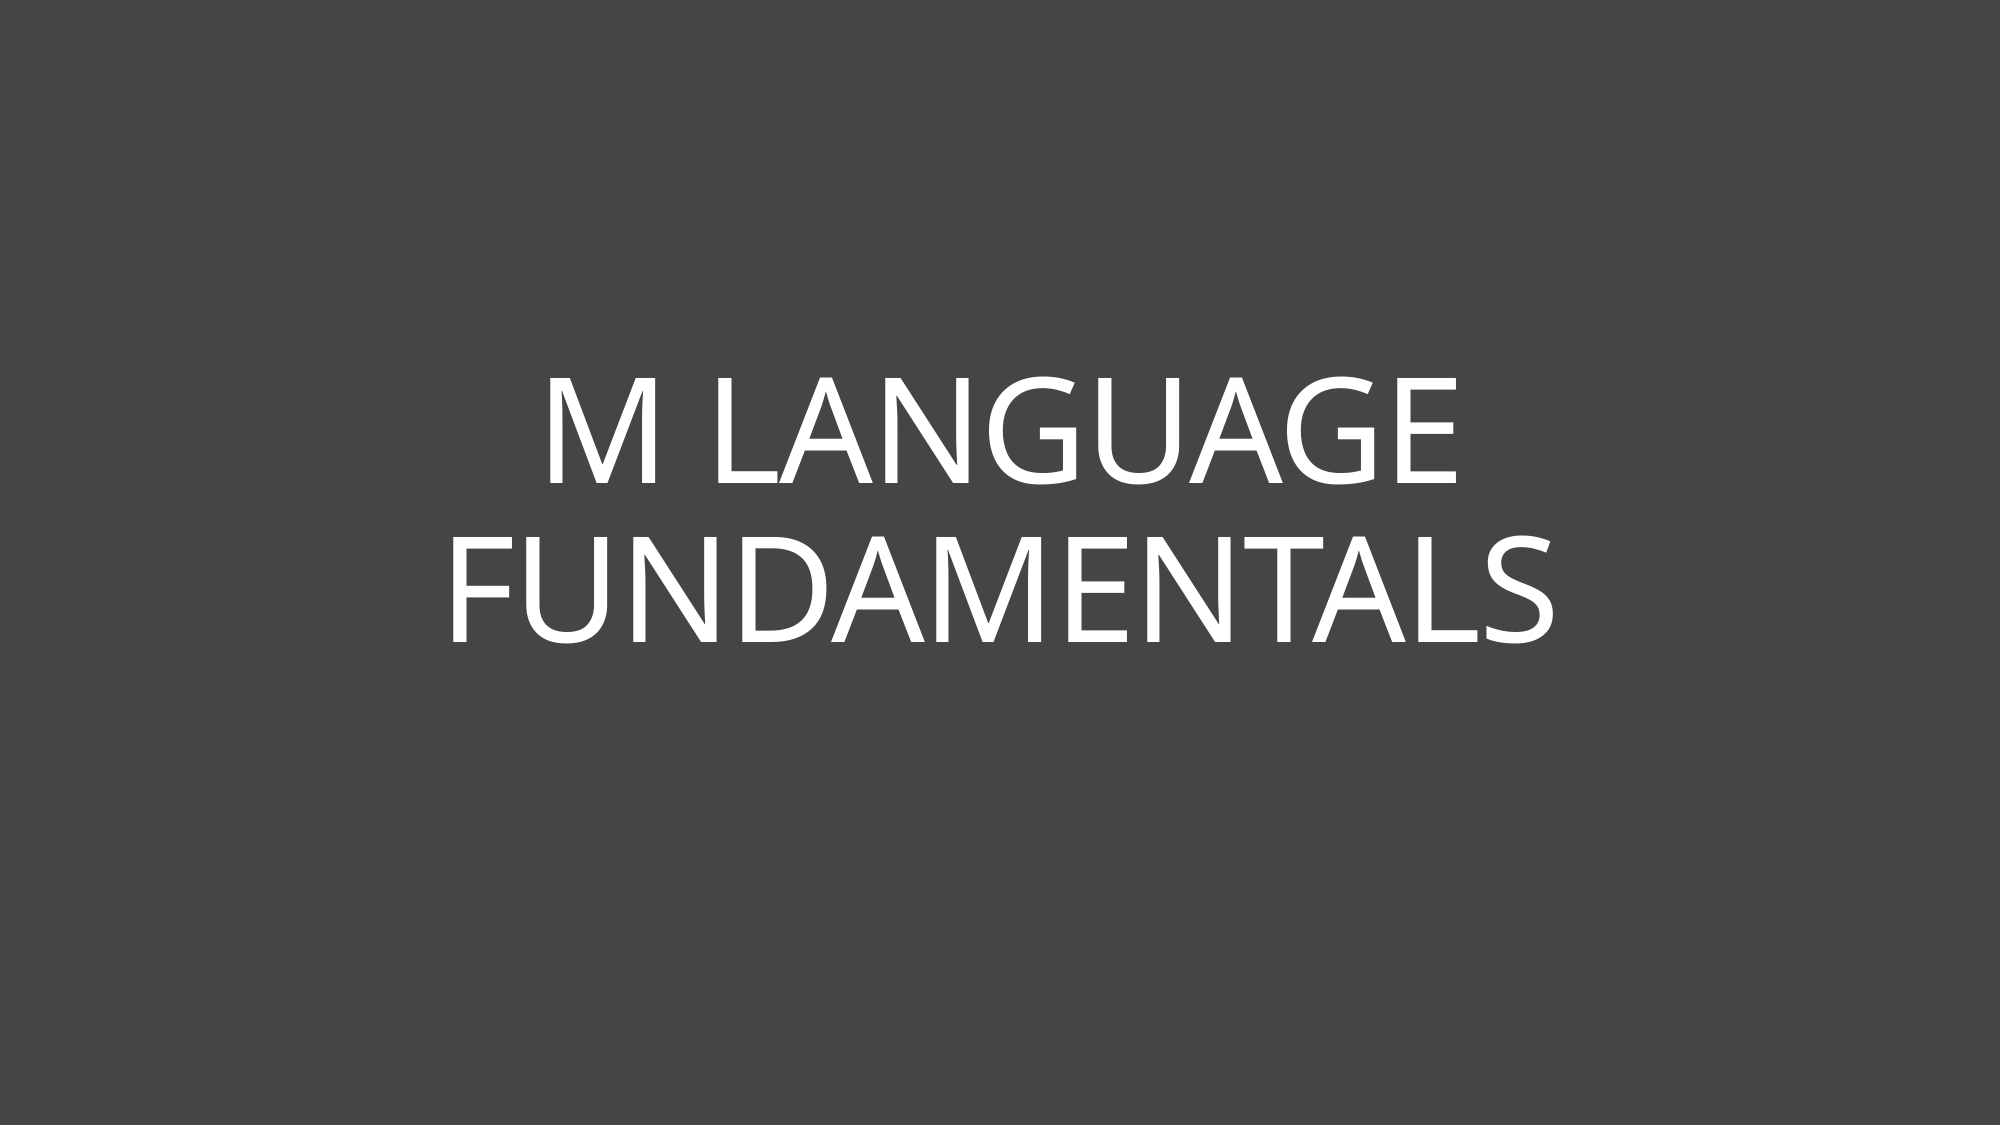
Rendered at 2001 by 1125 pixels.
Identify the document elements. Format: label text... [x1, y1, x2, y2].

title m language fundamentals [44, 341, 1956, 693]
